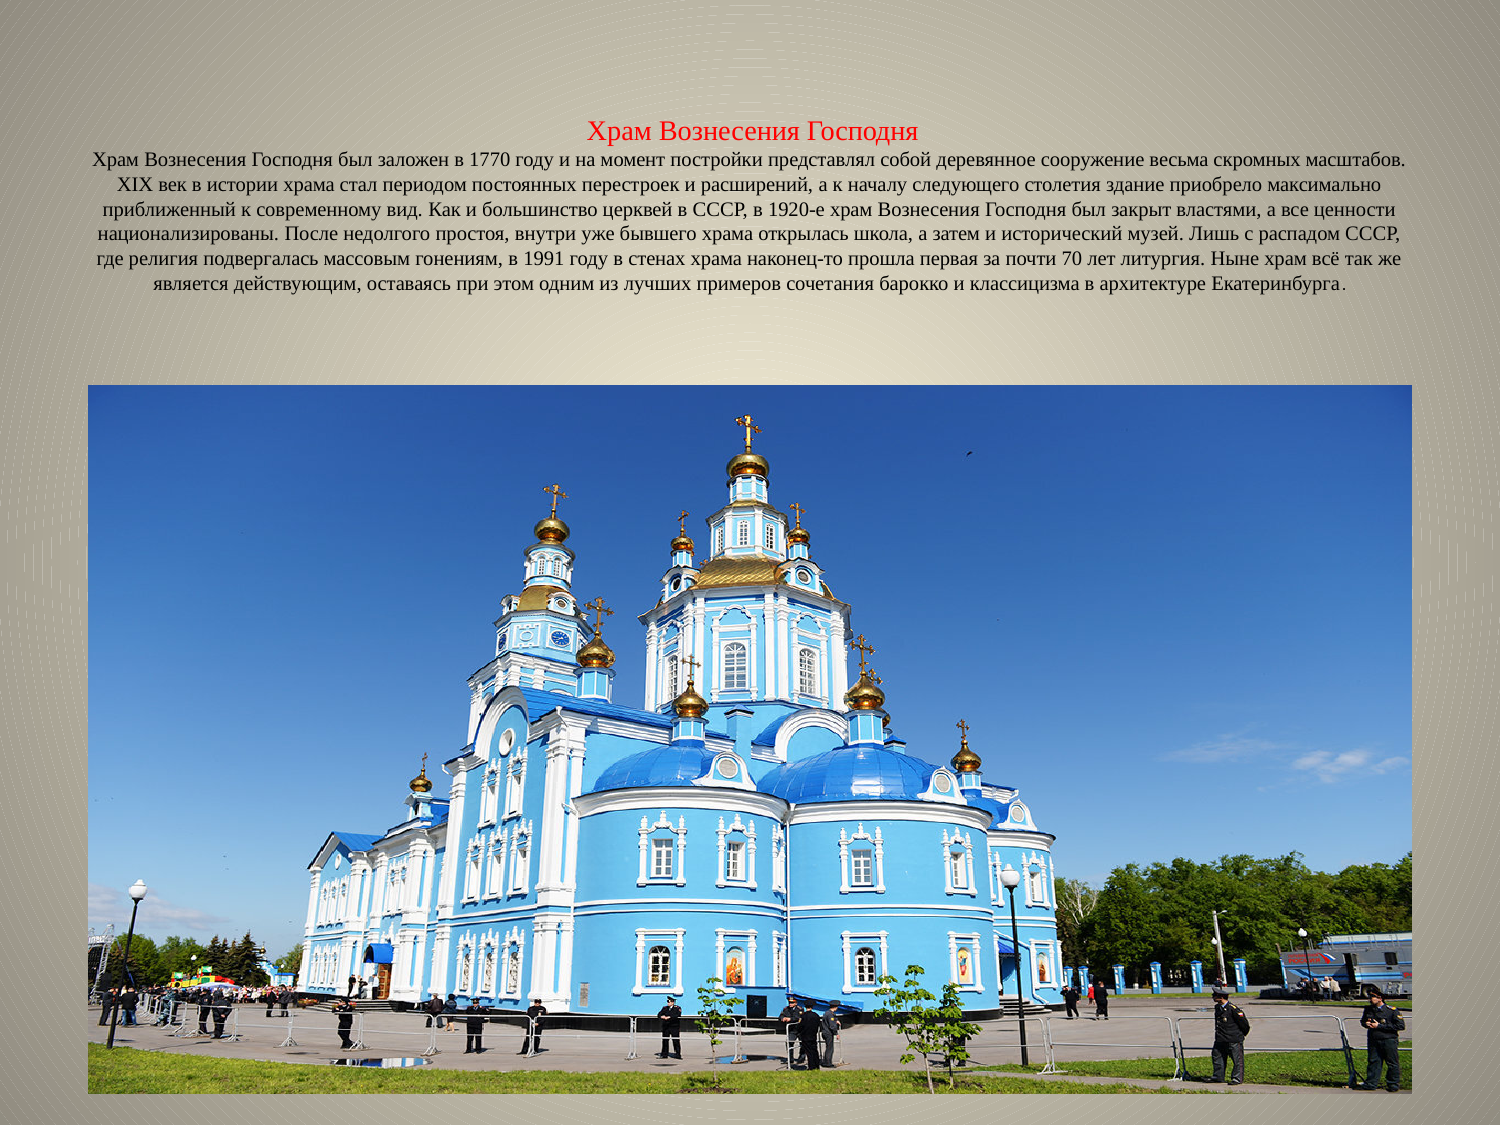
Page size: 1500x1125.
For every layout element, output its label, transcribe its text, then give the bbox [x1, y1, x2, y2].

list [88, 385, 1412, 1095]
title Храм Вознесения Господня Храм Вознесения Господня был заложен в 1770 году и на момент постройки представлял собой деревянное сооружение весьма скромных масштабов. XIX век в истории храма стал периодом постоянных перестроек и расширений, а к началу следующего столетия здание приобрело максимально приближенный к современному вид. Как и большинство церквей в СССР, в 1920-е храм Вознесения Господня был закрыт властями, а все ценности национализированы. После недолгого простоя, внутри уже бывшего храма открылась школа, а затем и исторический музей. Лишь с распадом СССР, где религия подвергалась массовым гонениям, в 1991 году в стенах храма наконец-то прошла первая за почти 70 лет литургия. Ныне храм всё так же является действующим, оставаясь при этом одним из лучших примеров сочетания барокко и классицизма в архитектуре Екатеринбурга. [75, 101, 1425, 327]
